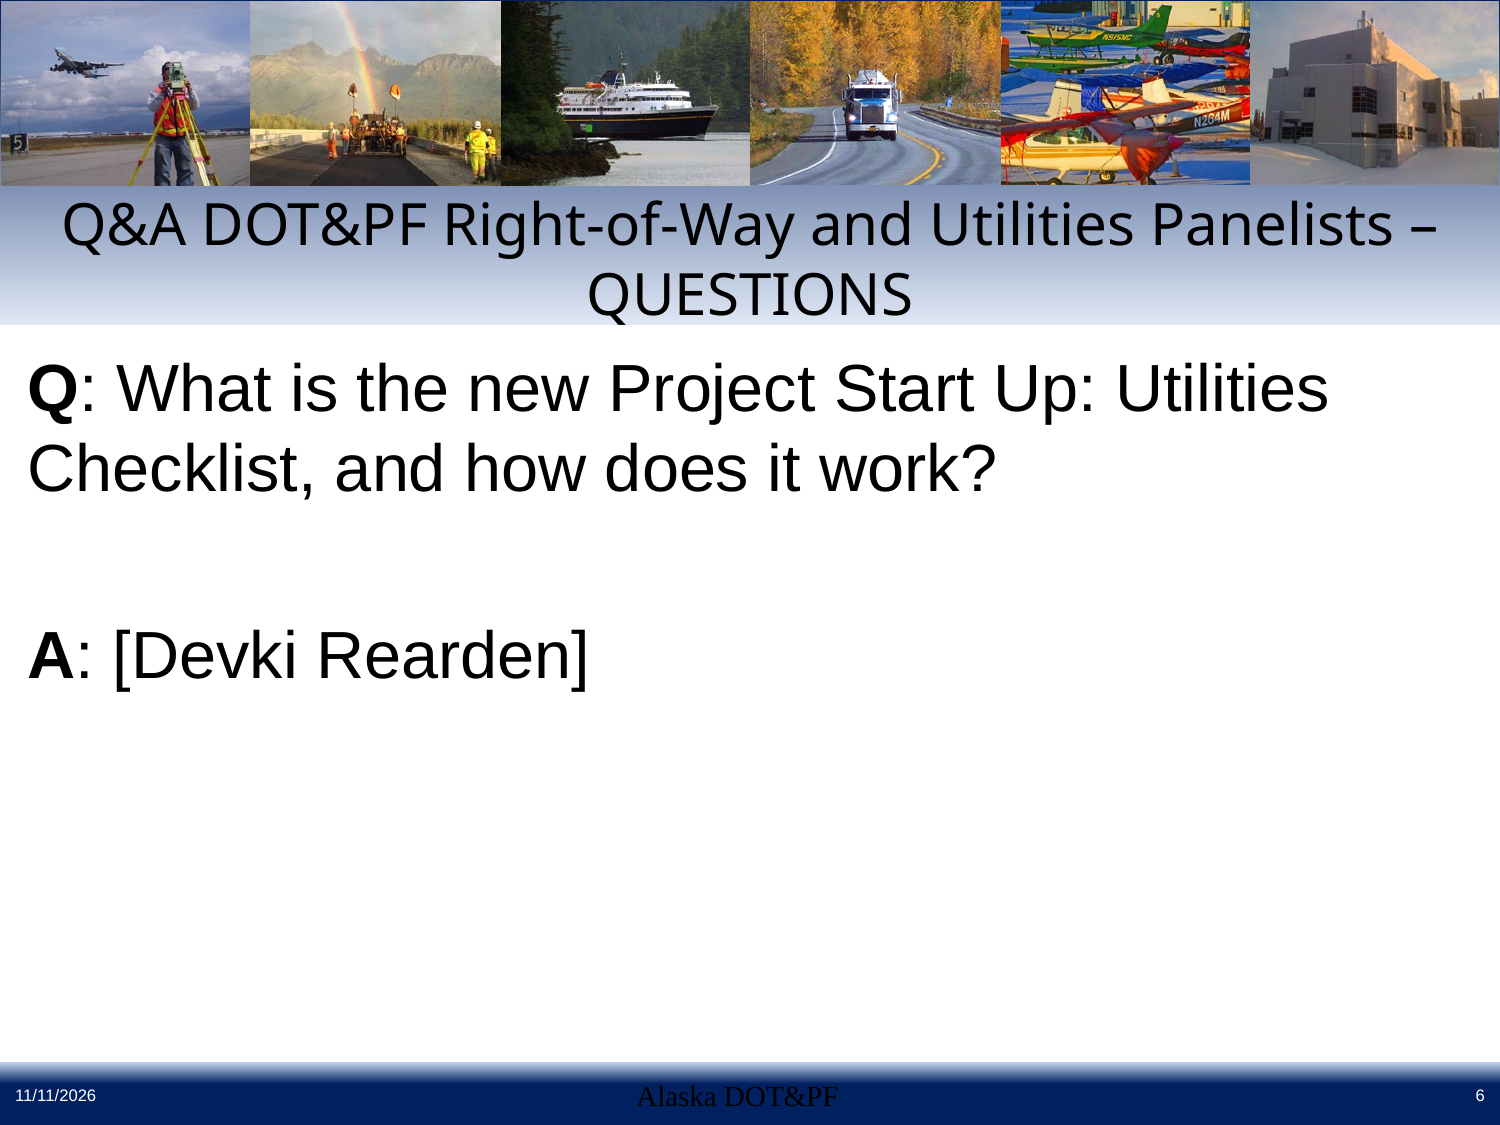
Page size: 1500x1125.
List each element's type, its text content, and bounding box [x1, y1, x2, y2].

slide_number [0, 1065, 350, 1125]
slide_number 6 [1149, 1065, 1500, 1125]
footer Alaska DOT&PF [500, 1065, 975, 1125]
title Q&A DOT&PF Right-of-Way and Utilities Panelists – Questions [0, 189, 1500, 325]
list Q: What is the new Project Start Up: Utilities Checklist, and how does it work? A: [Devki Rearden] [12, 337, 1488, 1050]
picture [1, 1, 1499, 186]
